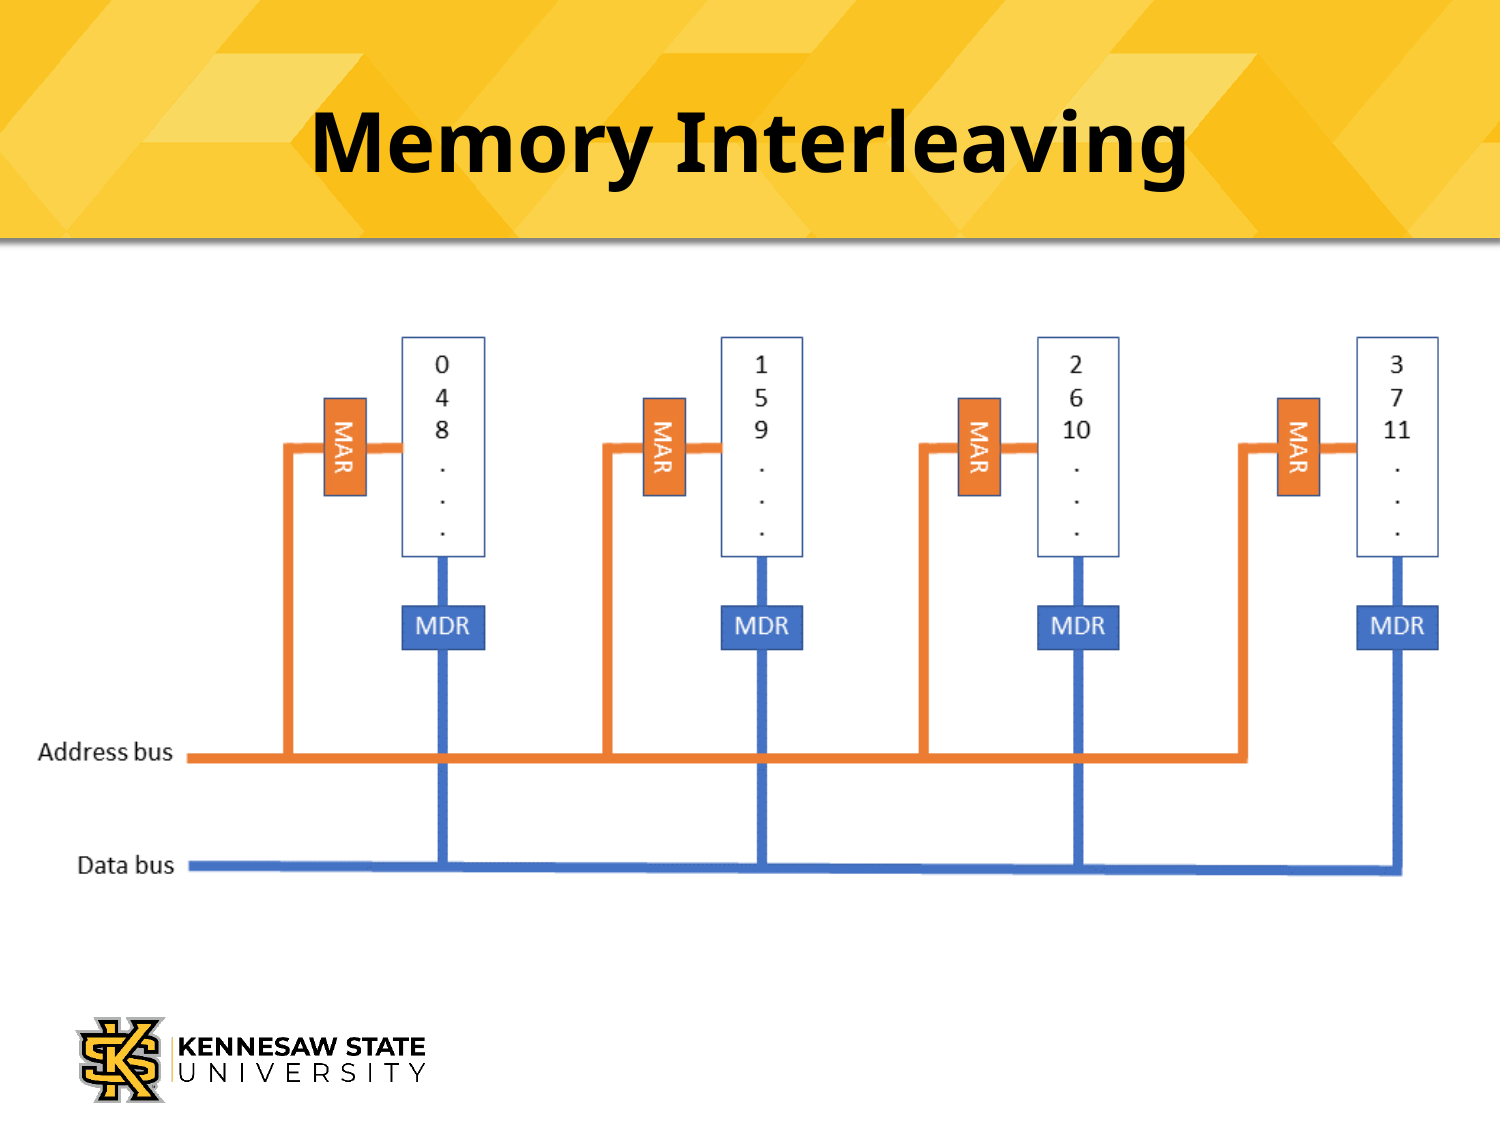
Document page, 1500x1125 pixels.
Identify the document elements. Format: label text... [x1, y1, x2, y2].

picture [31, 330, 1456, 891]
picture [0, 0, 1500, 251]
title Memory Interleaving [75, 45, 1425, 233]
picture [75, 1017, 425, 1103]
